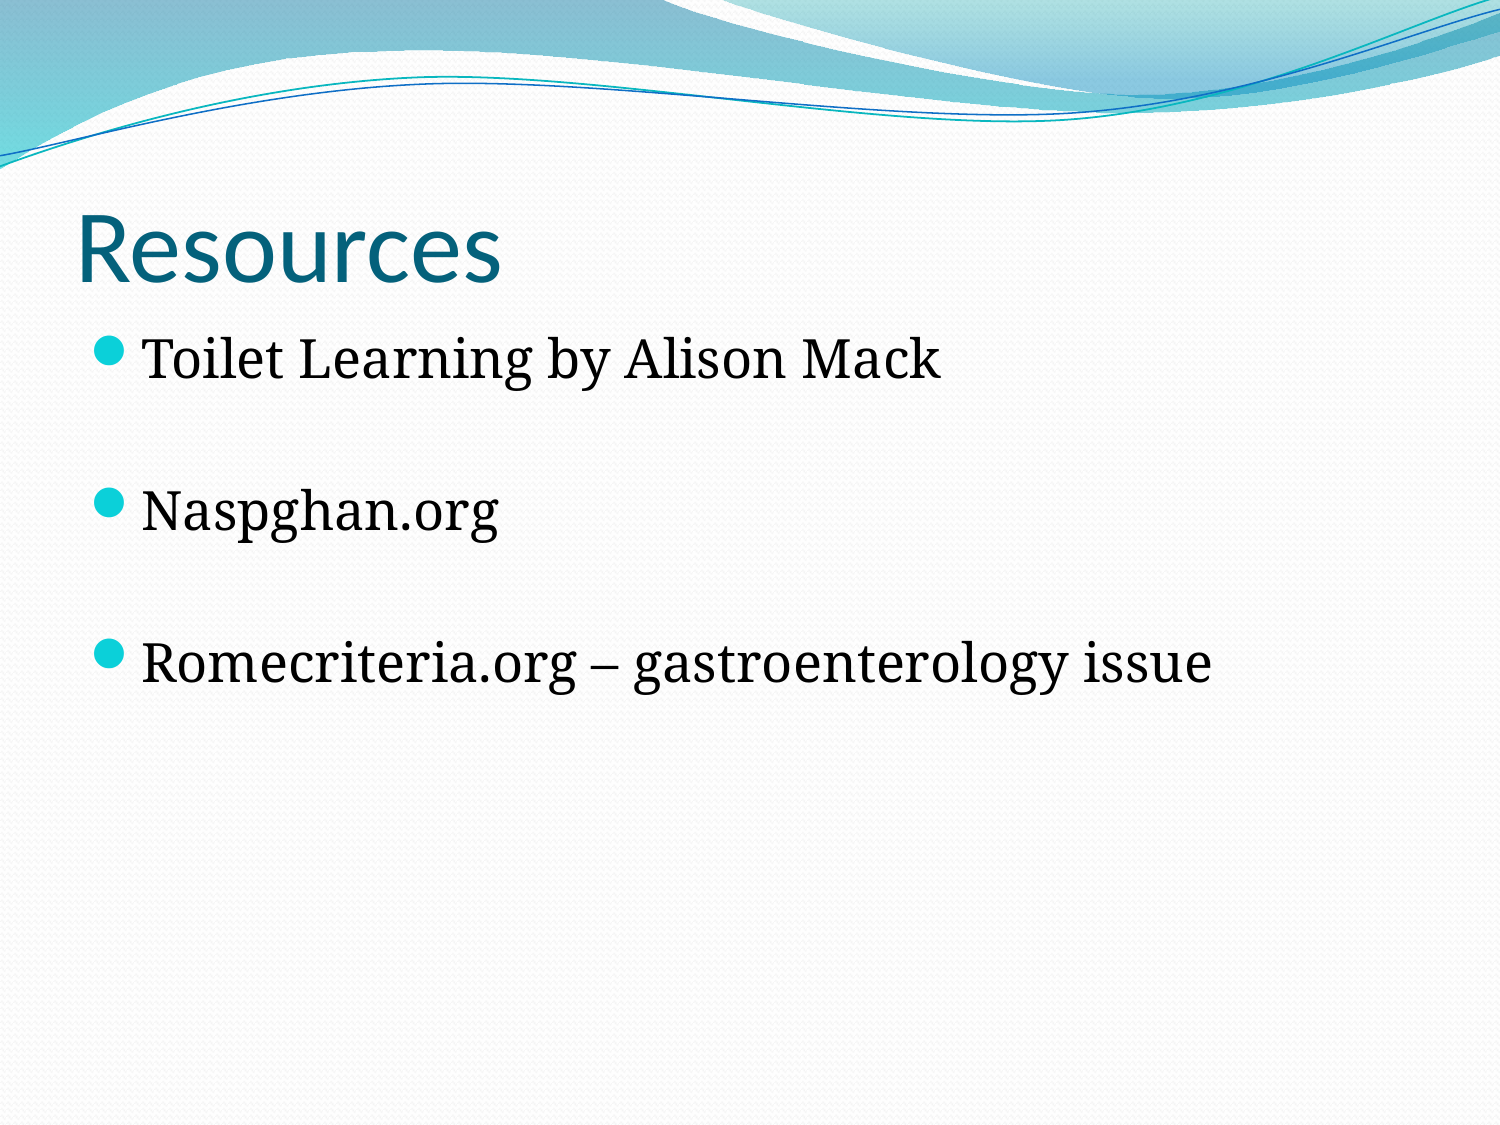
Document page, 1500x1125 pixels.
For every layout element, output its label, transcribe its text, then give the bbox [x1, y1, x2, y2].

title Resources [75, 115, 1425, 303]
list Toilet Learning by Alison Mack Naspghan.org Romecriteria.org – gastroenterology issue [75, 317, 1425, 1038]
